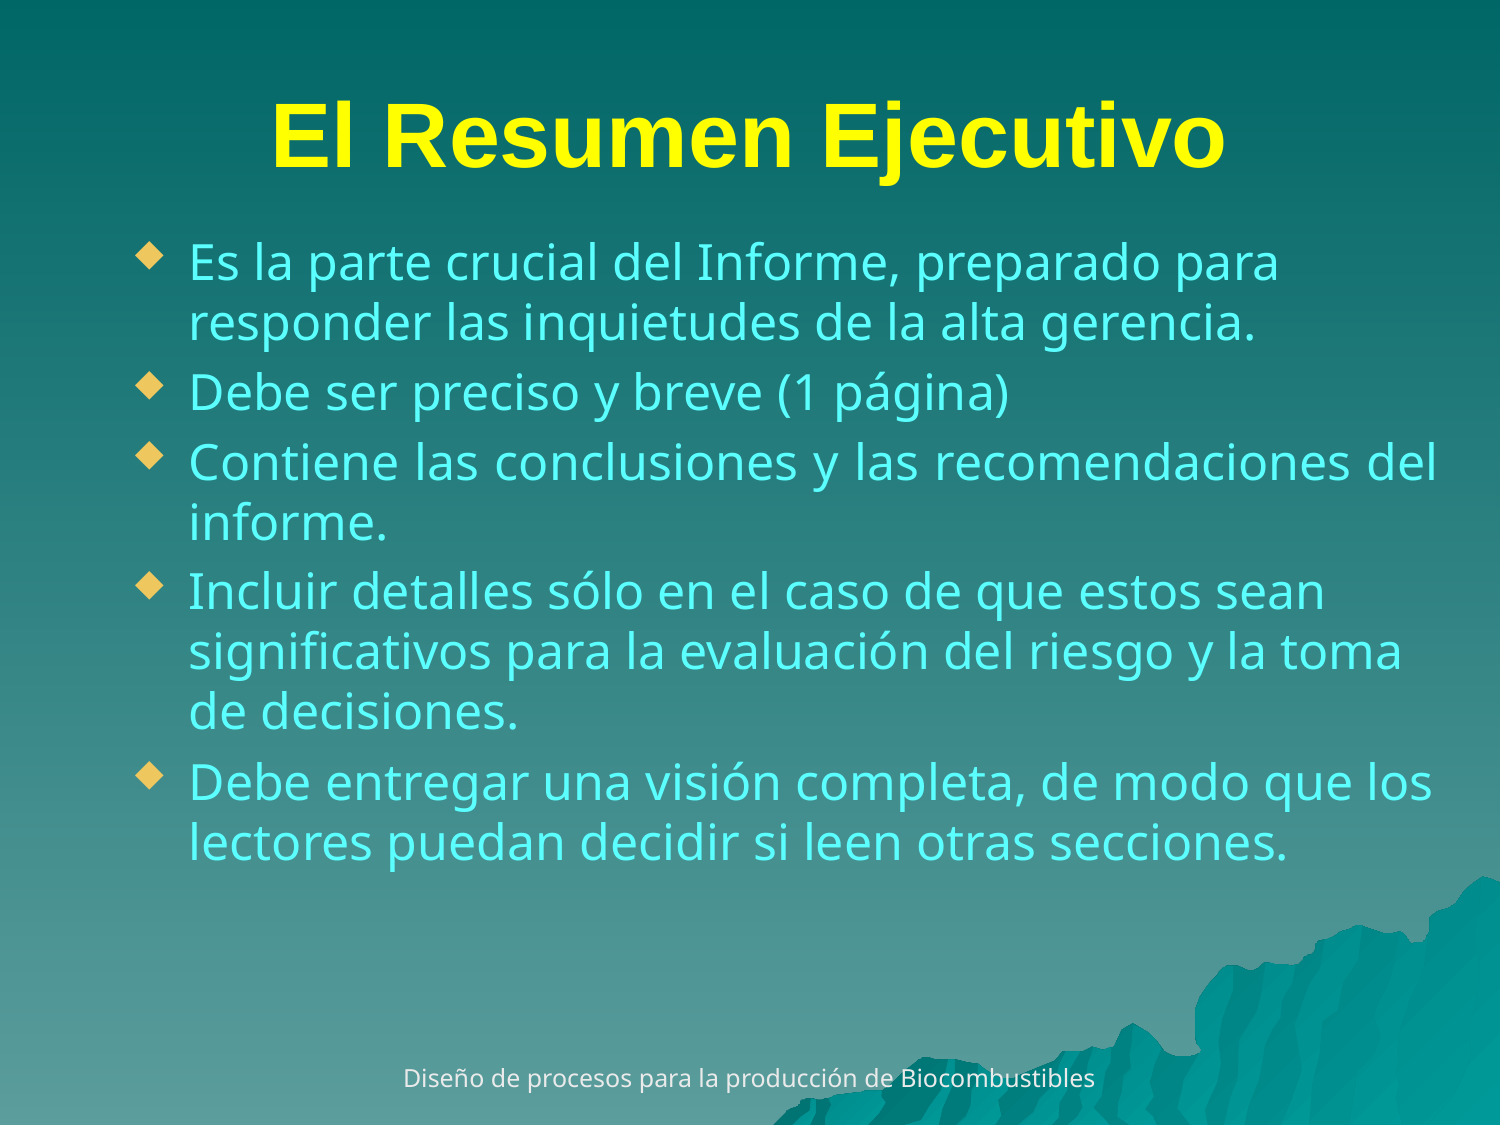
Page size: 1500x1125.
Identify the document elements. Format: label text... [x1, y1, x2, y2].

title El Resumen Ejecutivo [112, 37, 1388, 226]
list Es la parte crucial del Informe, preparado para responder las inquietudes de la alta gerencia. Debe ser preciso y breve (1 página) Contiene las conclusiones y las recomendaciones del informe. Incluir detalles sólo en el caso de que estos sean significativos para la evaluación del riesgo y la toma de decisiones. Debe entregar una visión completa, de modo que los lectores puedan decidir si leen otras secciones. [116, 222, 1455, 1086]
footer Diseño de procesos para la producción de Biocombustibles [327, 1024, 1173, 1101]
